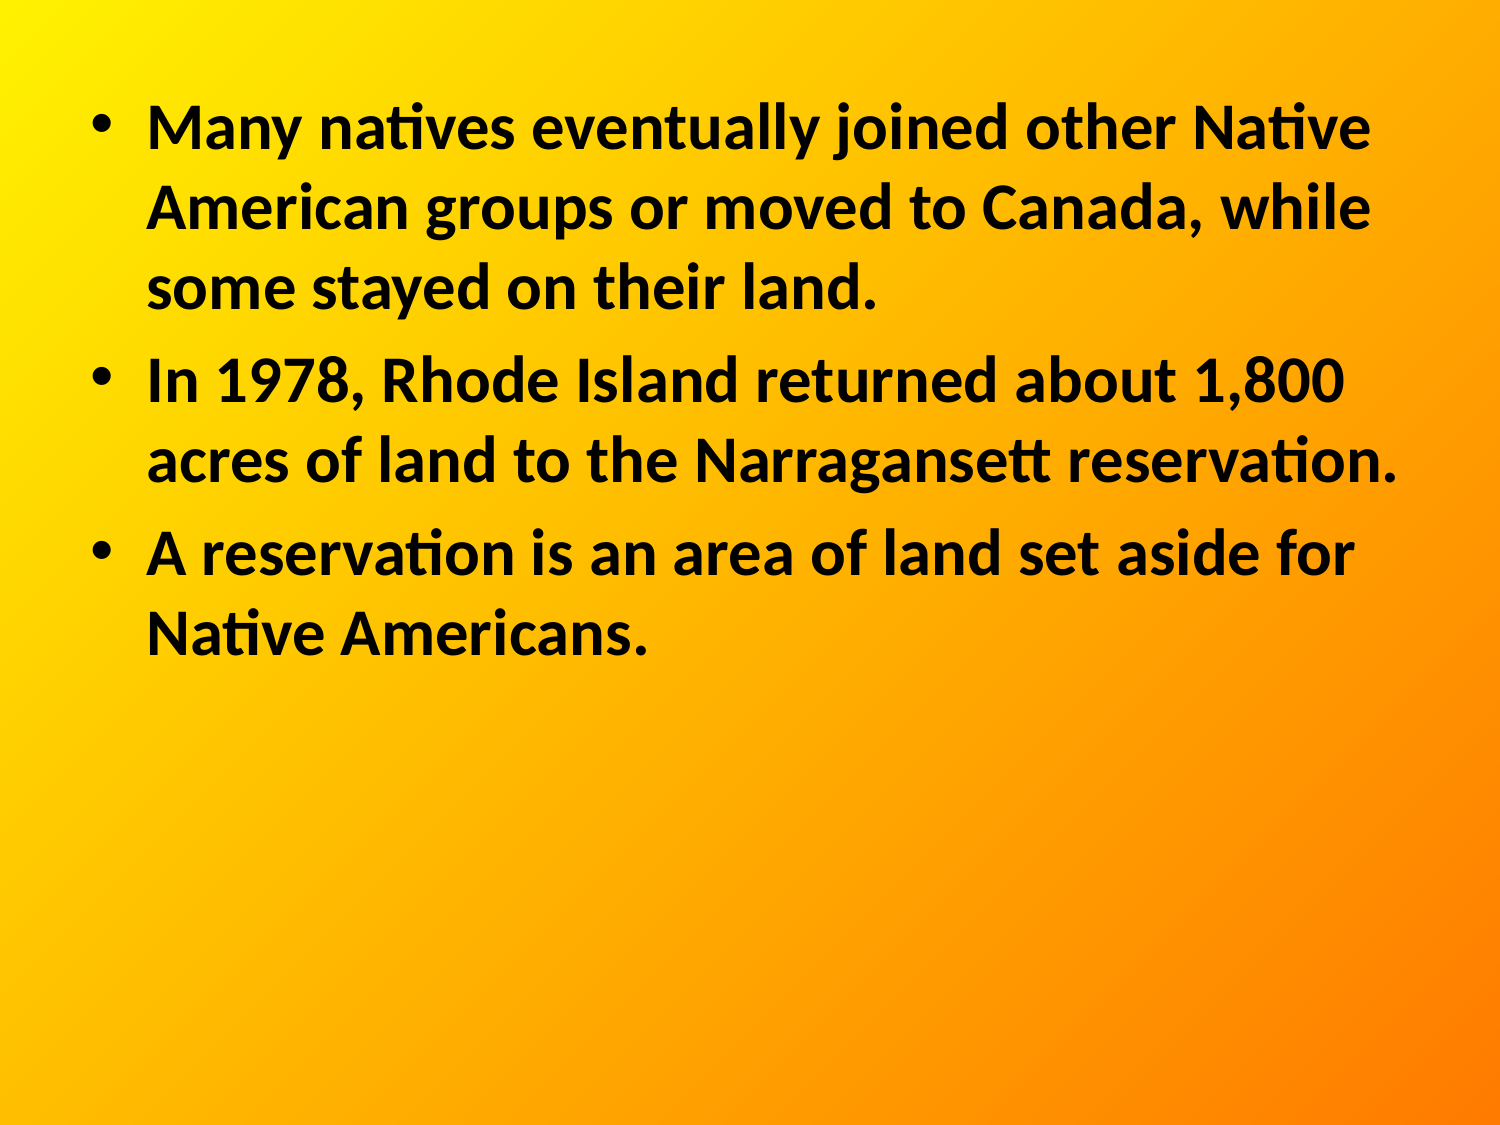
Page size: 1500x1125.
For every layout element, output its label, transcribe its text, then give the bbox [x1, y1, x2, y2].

list Many natives eventually joined other Native American groups or moved to Canada, while some stayed on their land. In 1978, Rhode Island returned about 1,800 acres of land to the Narragansett reservation. A reservation is an area of land set aside for Native Americans. [74, 74, 1426, 1006]
